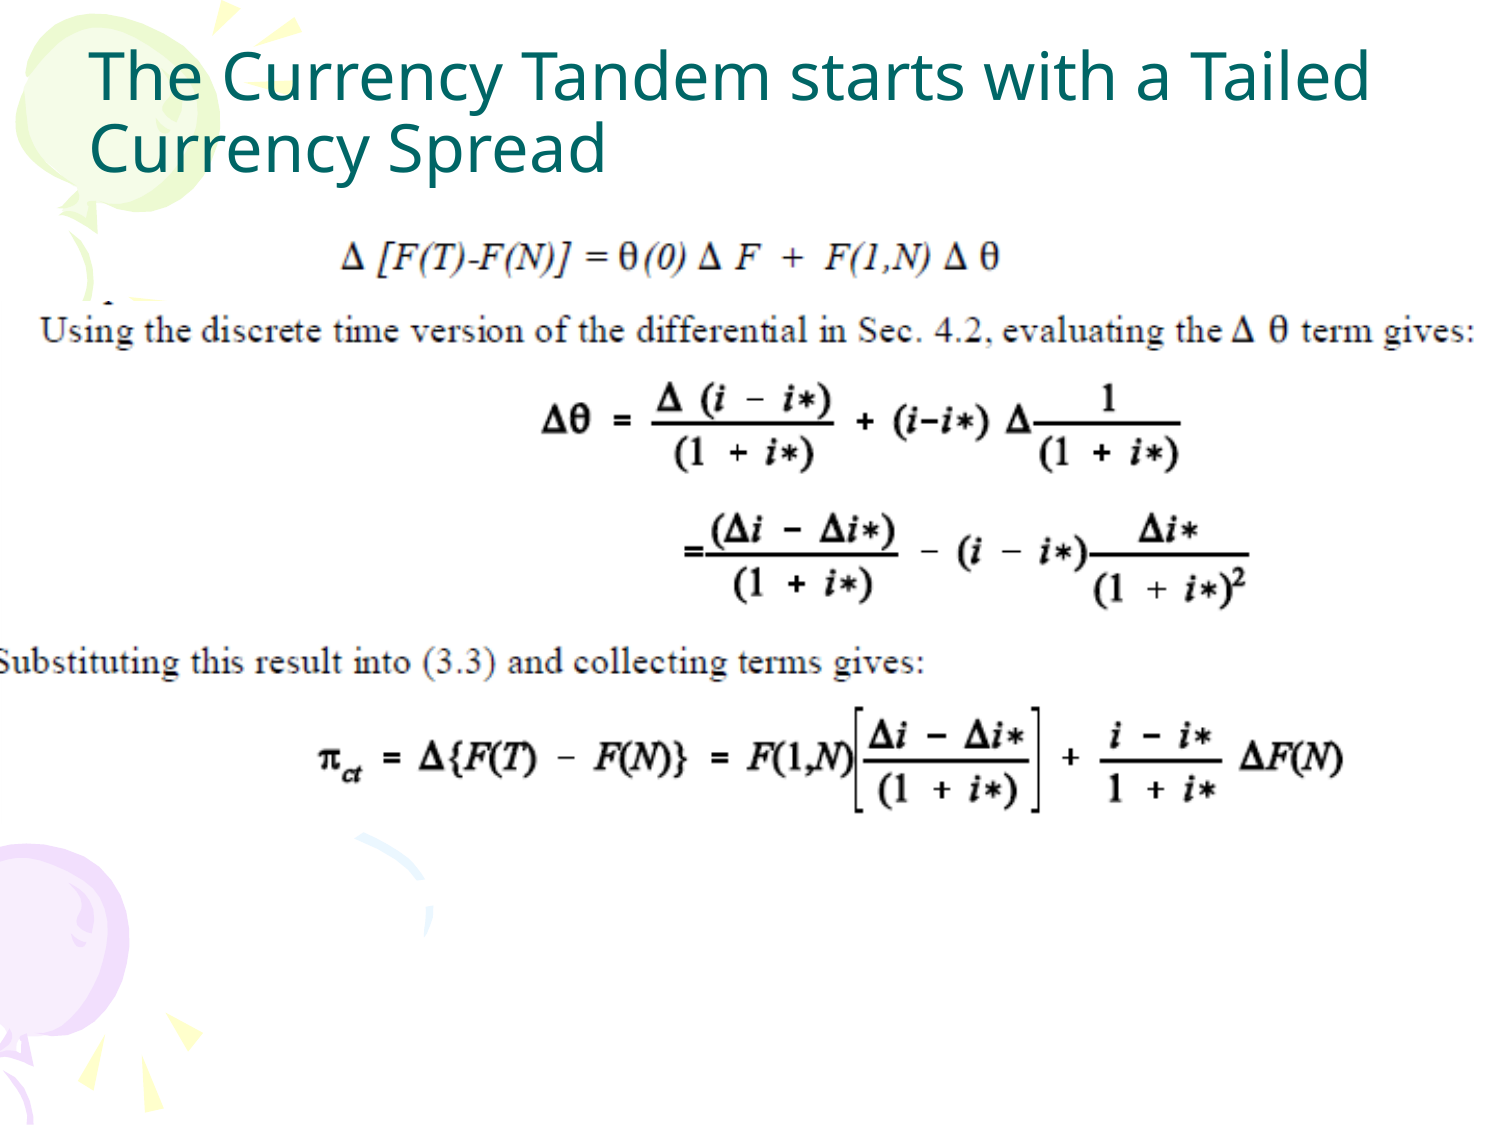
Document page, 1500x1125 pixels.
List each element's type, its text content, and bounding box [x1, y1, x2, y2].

title The Currency Tandem starts with a Tailed Currency Spread [73, 73, 1427, 195]
picture [324, 199, 1034, 296]
picture [0, 301, 1500, 824]
